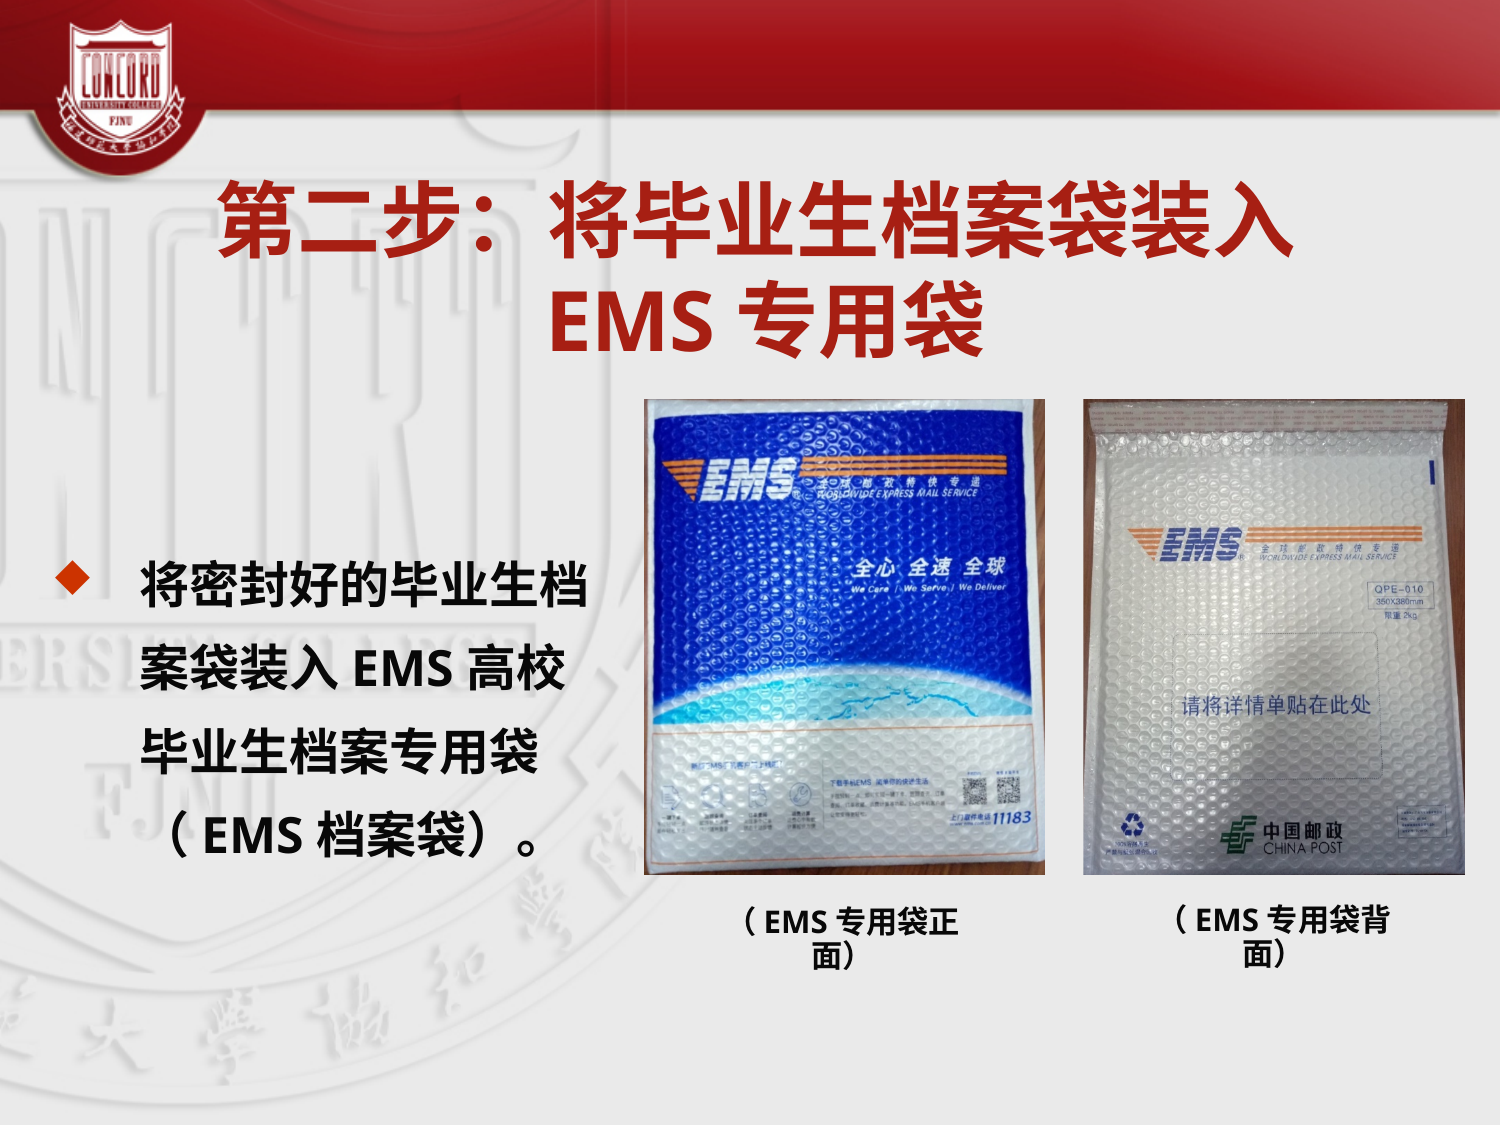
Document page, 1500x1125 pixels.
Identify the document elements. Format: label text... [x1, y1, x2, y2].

picture [0, 0, 1500, 1125]
text_box （EMS专用袋背面） [1122, 898, 1426, 968]
text_box （EMS专用袋正面） [691, 900, 995, 970]
title 第二步：将毕业生档案袋装入EMS专用袋 [170, 175, 1361, 362]
list 将密封好的毕业生档案袋装入EMS高校毕业生档案专用袋 （EMS档案袋）。 [36, 522, 601, 822]
